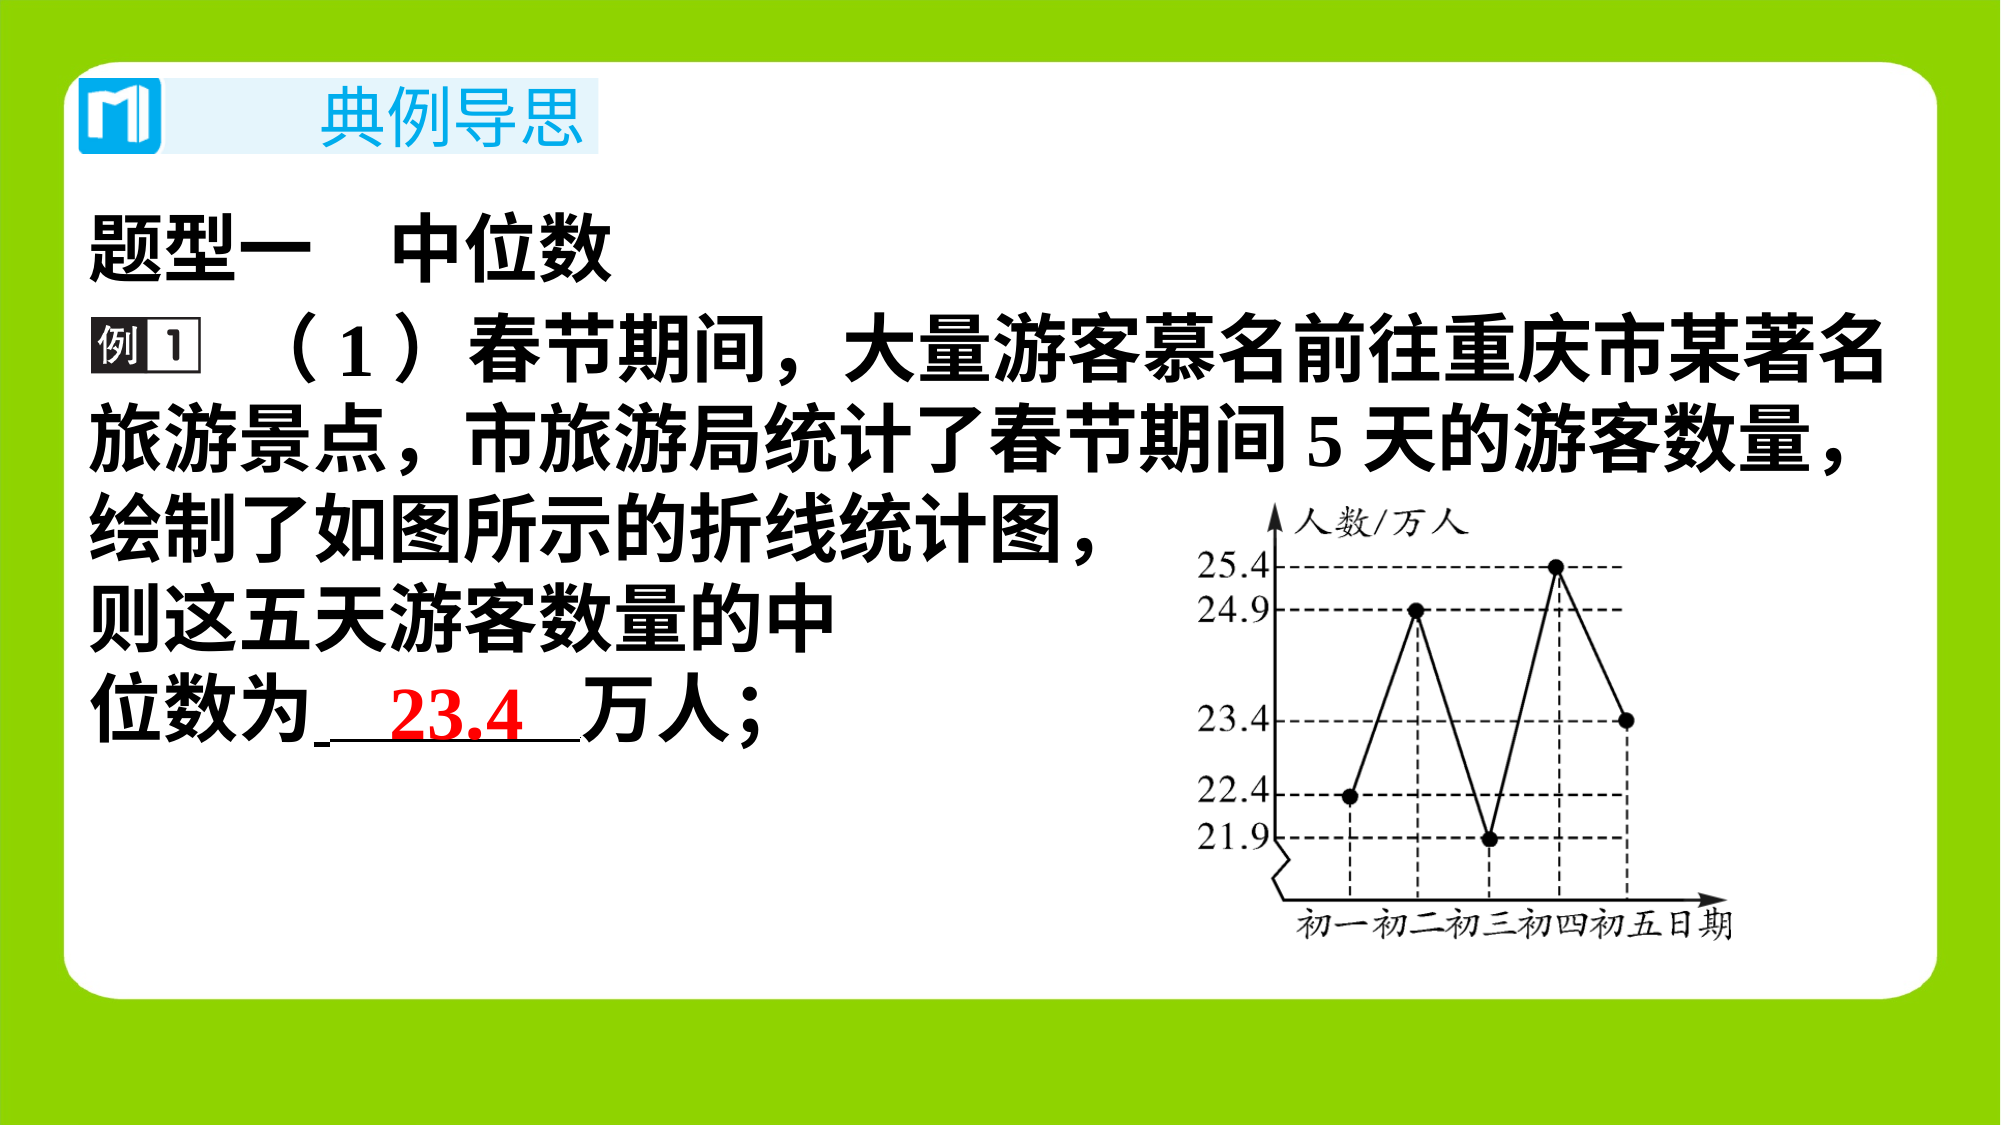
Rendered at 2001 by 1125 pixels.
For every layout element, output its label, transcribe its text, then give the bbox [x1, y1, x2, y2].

picture [0, 0, 2001, 1125]
text_box 23.4 [374, 656, 630, 763]
text_box 题型一 中位数 [88, 201, 621, 293]
text_box （1）春节期间，大量游客慕名前往重庆市某著名 旅游景点，市旅游局统计了春节期间5天的游客数量， 绘制了如图所示的折线统计图， 则这五天游客数量的中 位数为 万人； [88, 301, 1974, 665]
